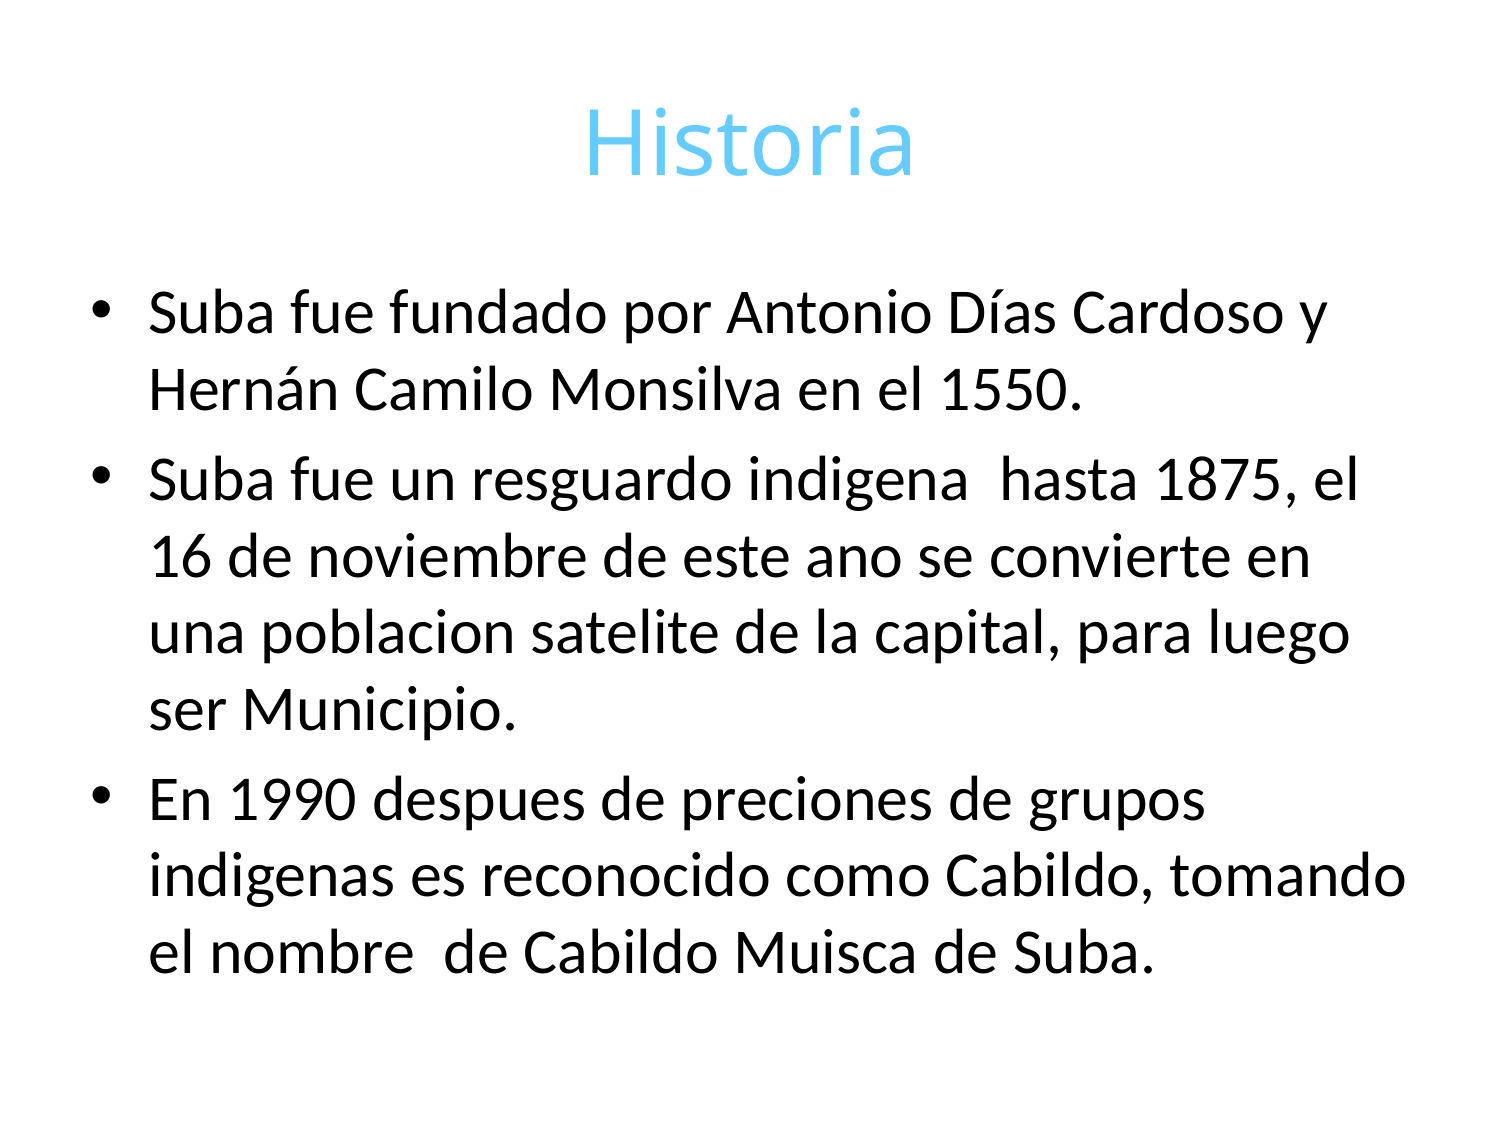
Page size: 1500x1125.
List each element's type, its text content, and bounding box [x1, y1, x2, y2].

title Historia [75, 45, 1425, 233]
list Suba fue fundado por Antonio Días Cardoso y Hernán Camilo Monsilva en el 1550. Suba fue un resguardo indigena hasta 1875, el 16 de noviembre de este ano se convierte en una poblacion satelite de la capital, para luego ser Municipio. En 1990 despues de preciones de grupos indigenas es reconocido como Cabildo, tomando el nombre de Cabildo Muisca de Suba. [75, 262, 1425, 1005]
